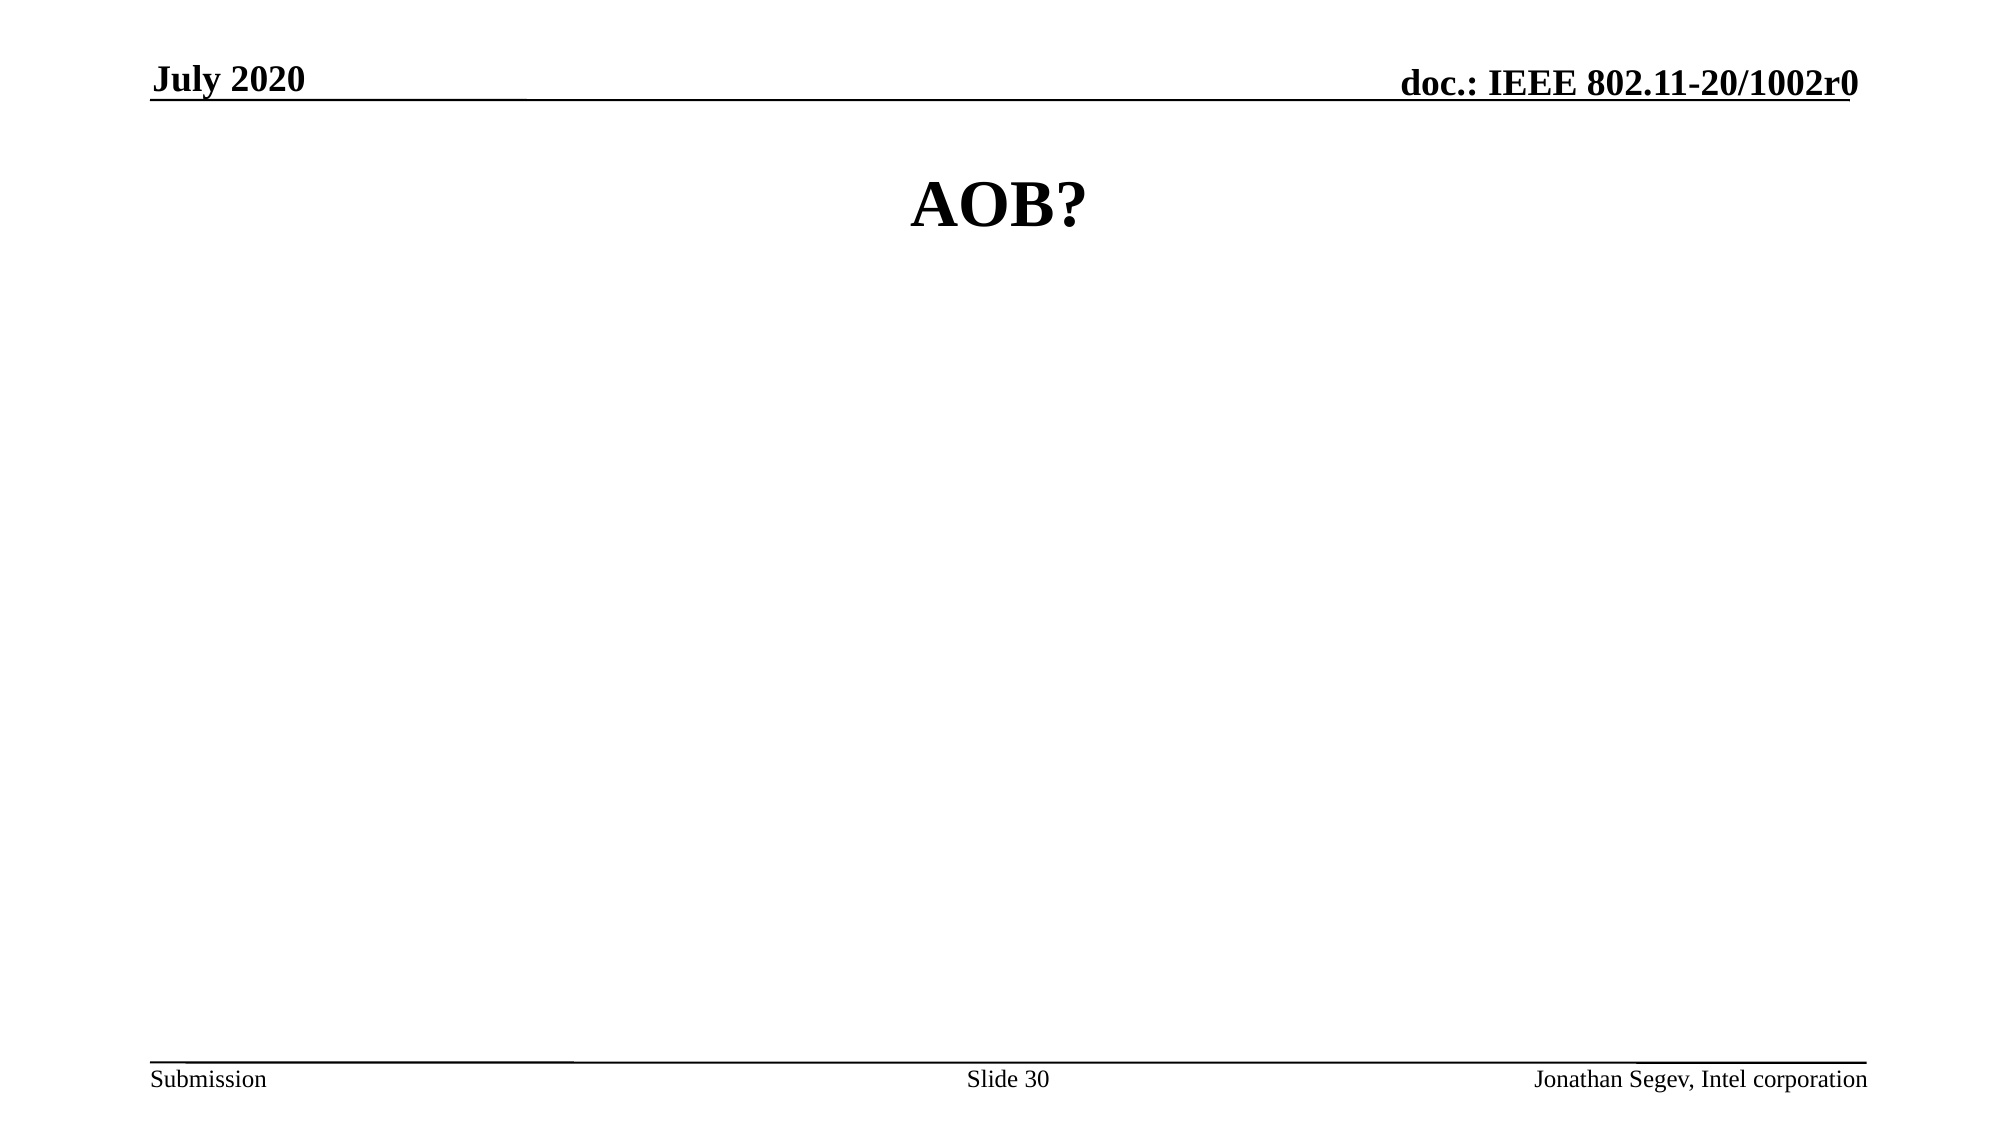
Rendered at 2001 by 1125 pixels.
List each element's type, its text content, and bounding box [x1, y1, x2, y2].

title AOB? [149, 112, 1850, 288]
slide_number Slide 30 [950, 1061, 1067, 1123]
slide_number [152, 54, 563, 100]
footer Jonathan Segev, Intel corporation [1171, 1061, 1869, 1093]
